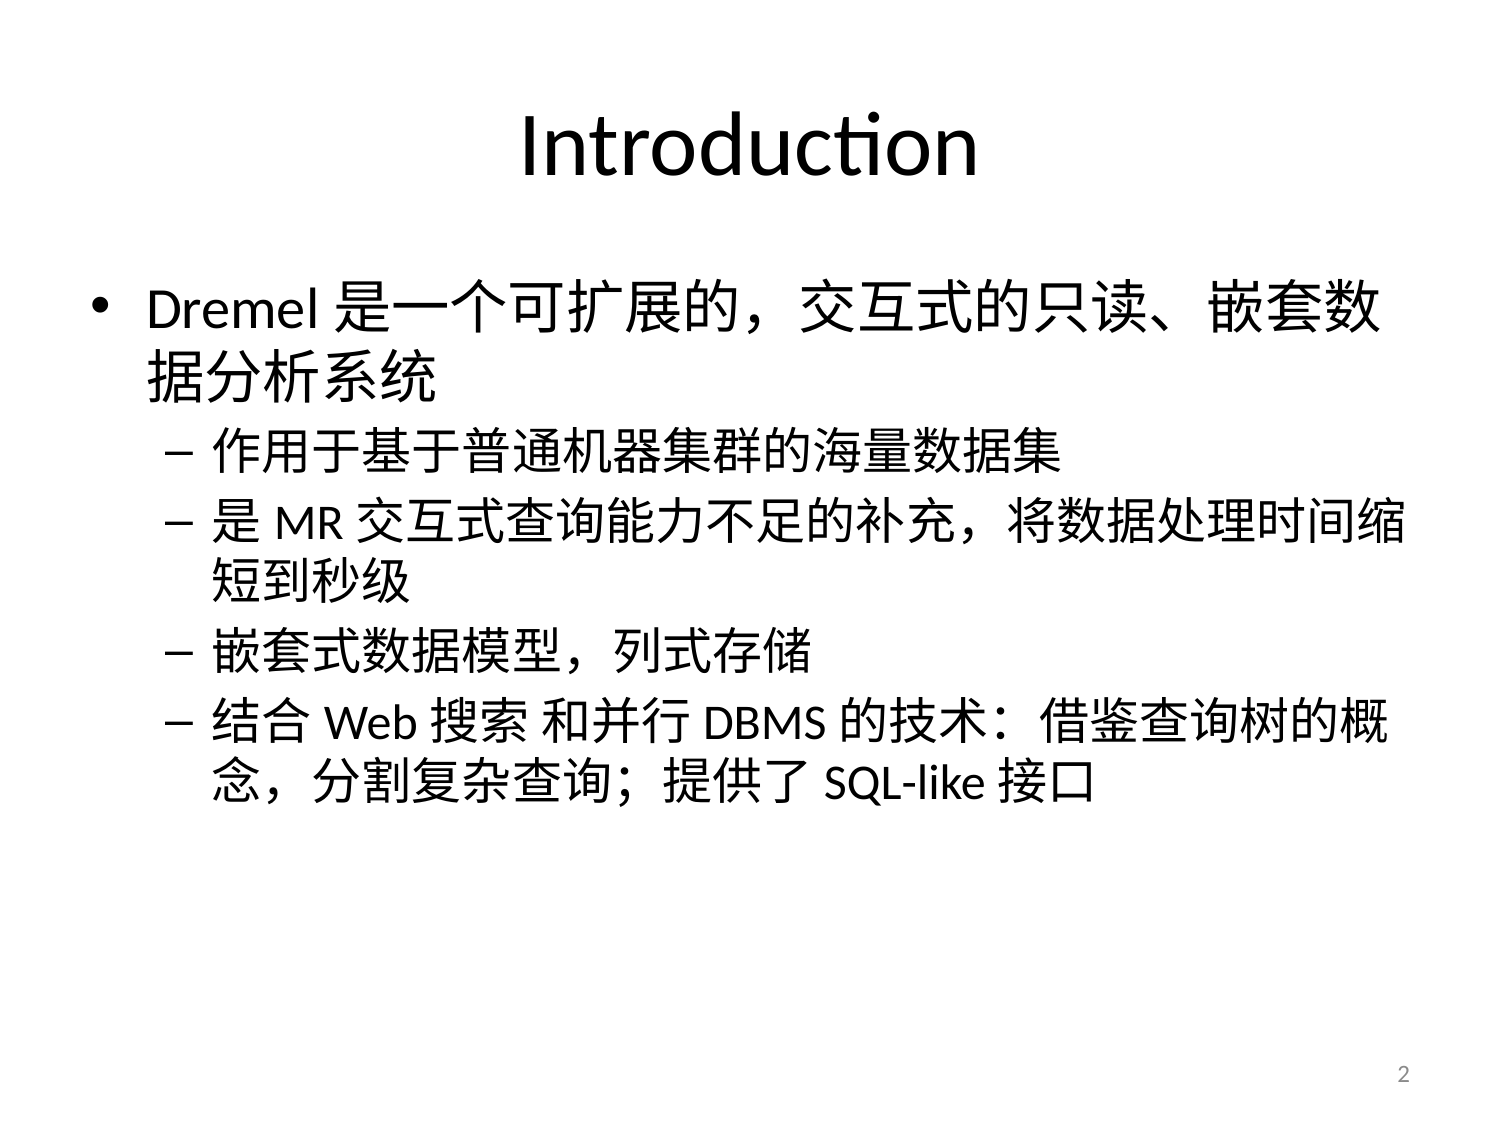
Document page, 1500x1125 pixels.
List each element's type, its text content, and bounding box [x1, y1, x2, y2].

list Dremel是一个可扩展的，交互式的只读、嵌套数据分析系统 作用于基于普通机器集群的海量数据集 是MR交互式查询能力不足的补充，将数据处理时间缩短到秒级 嵌套式数据模型，列式存储 结合Web搜索 和并行DBMS的技术：借鉴查询树的概念，分割复杂查询；提供了SQL-like接口 [75, 262, 1425, 1005]
title Introduction [75, 45, 1425, 233]
slide_number 2 [1074, 1042, 1425, 1103]
